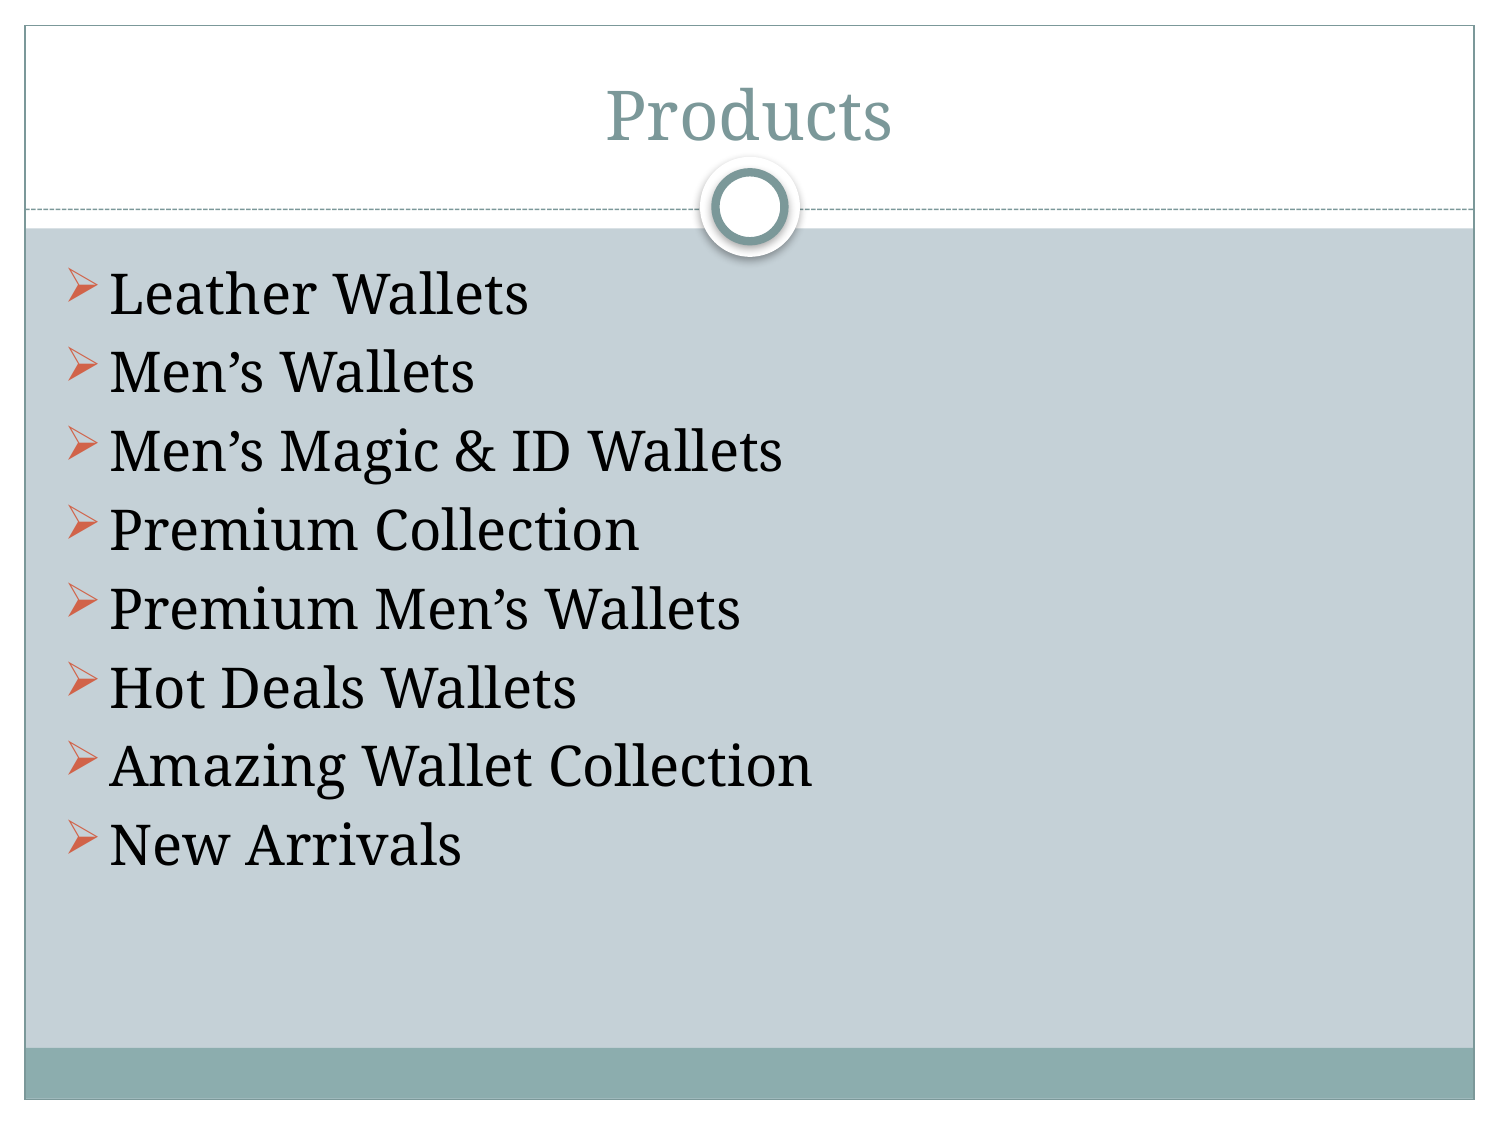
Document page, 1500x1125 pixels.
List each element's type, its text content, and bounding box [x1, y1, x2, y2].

list Leather Wallets Men’s Wallets Men’s Magic & ID Wallets Premium Collection Premium Men’s Wallets Hot Deals Wallets Amazing Wallet Collection New Arrivals [49, 250, 1445, 1001]
title Products [49, 37, 1450, 162]
